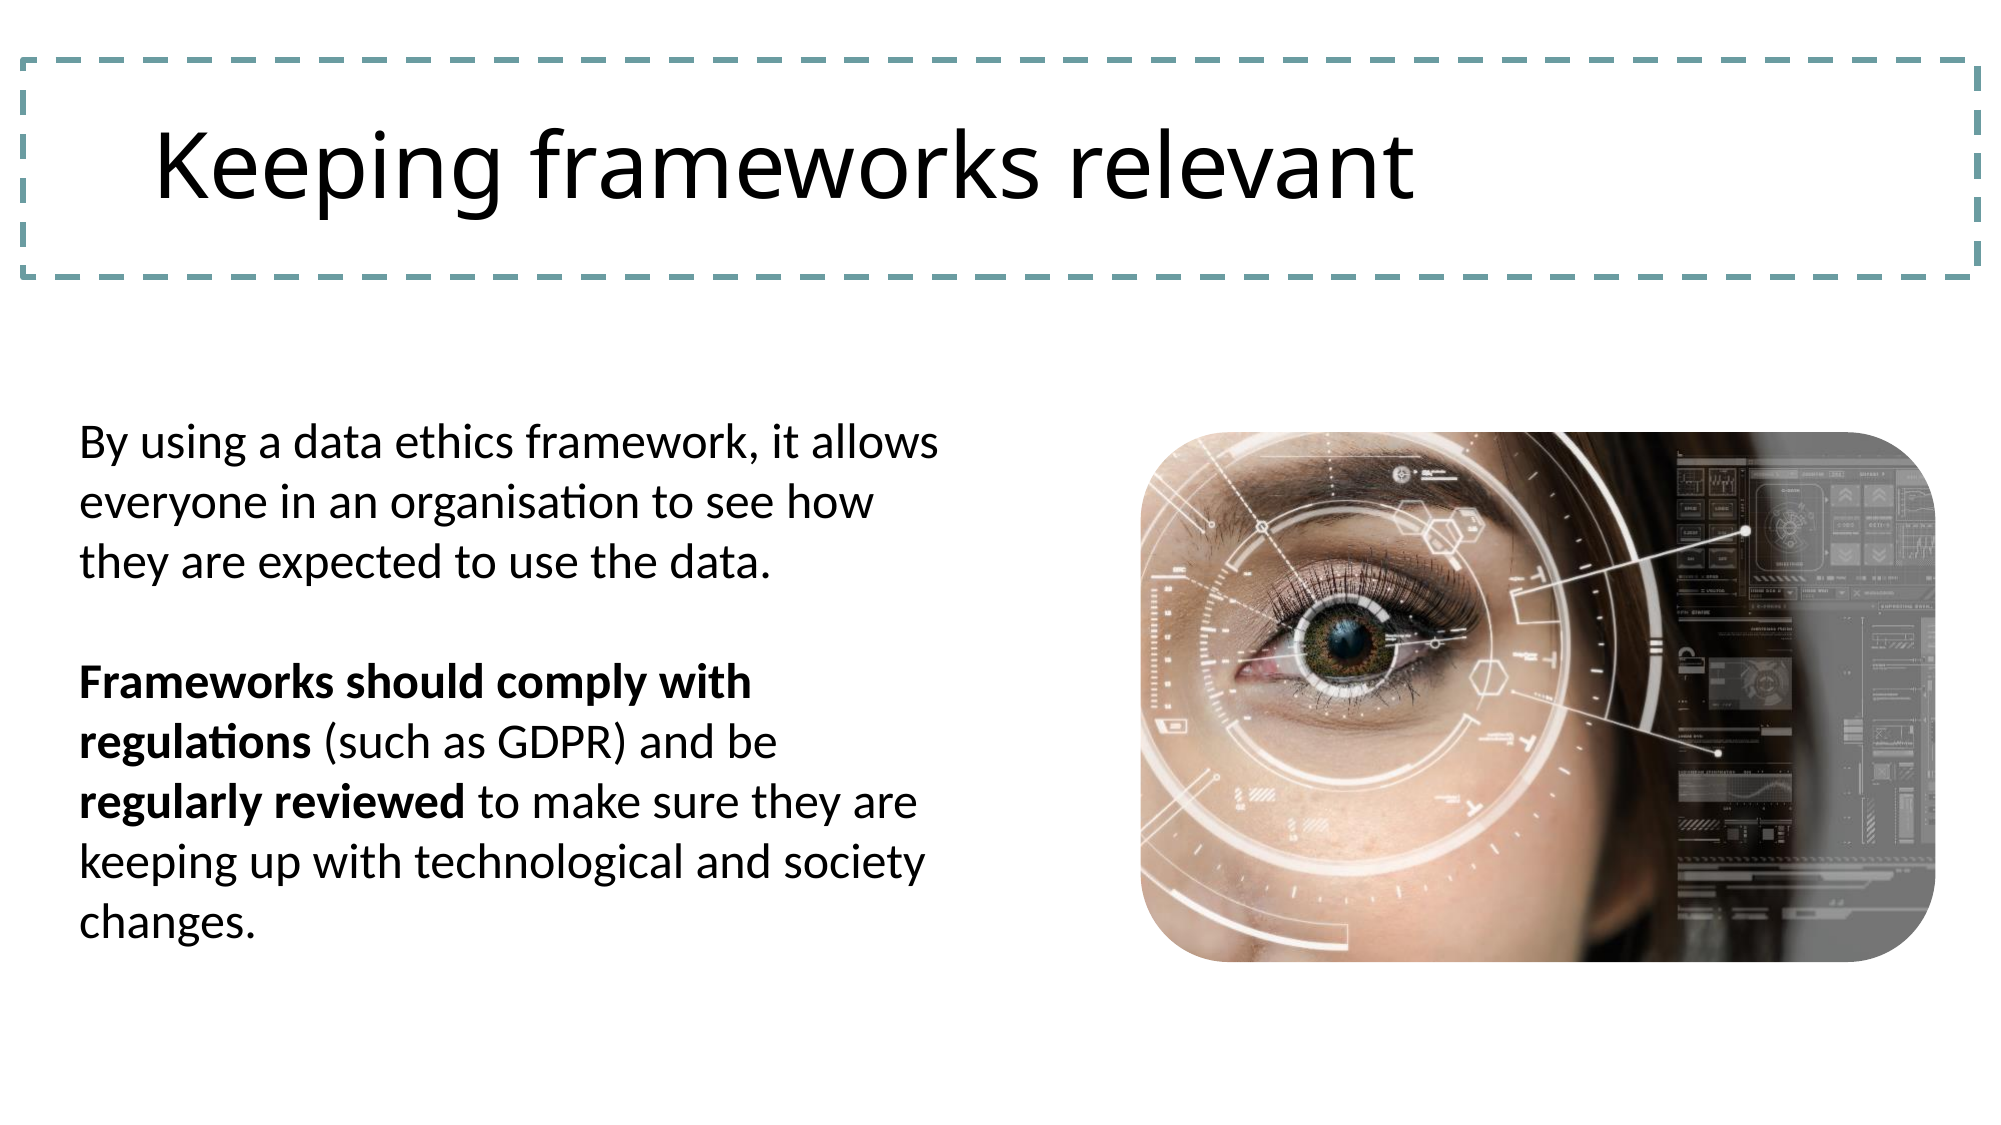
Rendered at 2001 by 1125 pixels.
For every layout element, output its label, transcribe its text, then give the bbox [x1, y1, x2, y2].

text_box By using a data ethics framework, it allows everyone in an organisation to see how they are expected to use the data. Frameworks should comply with regulations (such as GDPR) and be regularly reviewed to make sure they are keeping up with technological and society changes. [64, 401, 965, 957]
picture [1140, 432, 1936, 963]
title Keeping frameworks relevant [137, 59, 1863, 278]
